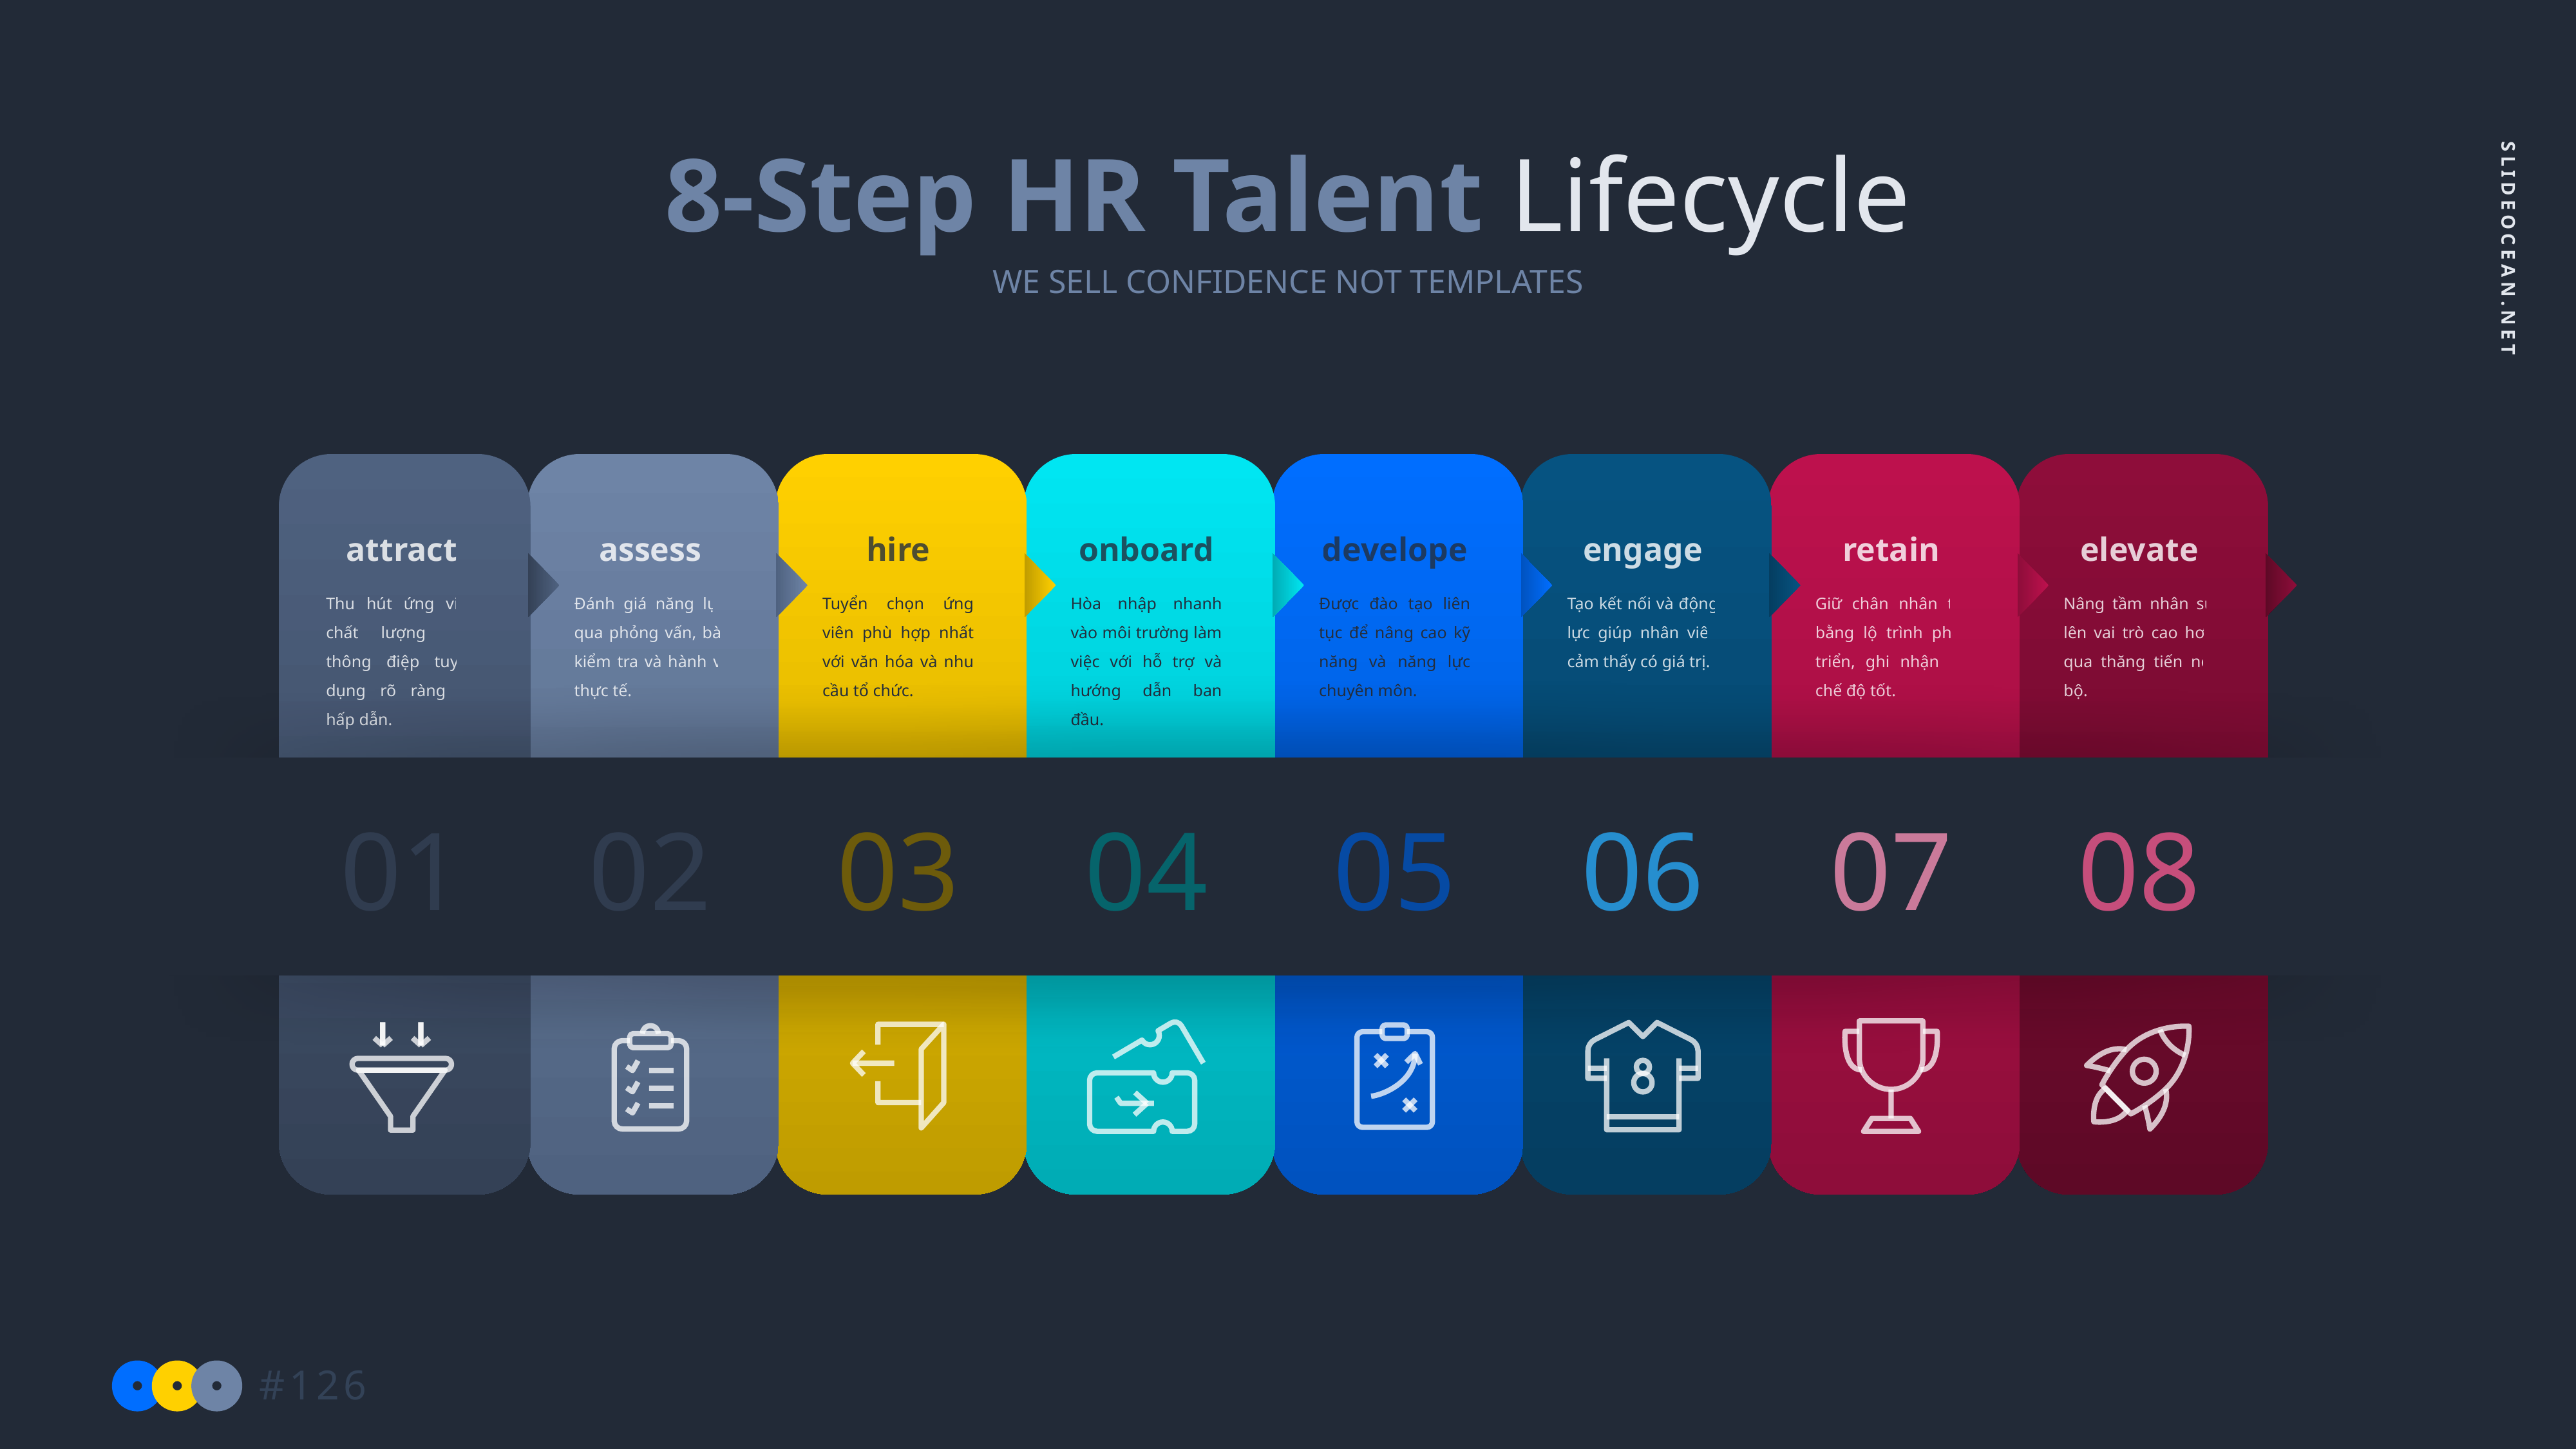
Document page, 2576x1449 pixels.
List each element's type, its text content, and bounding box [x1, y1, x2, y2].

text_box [90, 757, 2399, 976]
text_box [812, 524, 984, 704]
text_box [560, 453, 808, 757]
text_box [1805, 524, 1977, 704]
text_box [1801, 976, 2049, 1195]
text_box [1305, 453, 1553, 757]
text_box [1309, 524, 1481, 704]
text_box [1057, 453, 1305, 757]
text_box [278, 453, 560, 757]
text_box WE SELL CONFIDENCE NOT TEMPLATES [983, 256, 1593, 305]
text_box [564, 524, 736, 704]
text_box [1801, 453, 2049, 757]
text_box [1553, 976, 1801, 1195]
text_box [808, 976, 1057, 1195]
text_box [1061, 524, 1233, 704]
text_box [2054, 524, 2225, 704]
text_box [2049, 453, 2298, 757]
text_box #126 [259, 1359, 435, 1408]
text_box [316, 524, 488, 733]
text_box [1557, 524, 1729, 674]
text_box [278, 976, 560, 1195]
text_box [808, 453, 1057, 757]
text_box 8-Step HR Talent Lifecycle [655, 126, 1921, 257]
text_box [2049, 976, 2298, 1195]
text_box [560, 976, 808, 1195]
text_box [1553, 453, 1801, 757]
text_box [1305, 976, 1553, 1195]
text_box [1057, 976, 1305, 1195]
